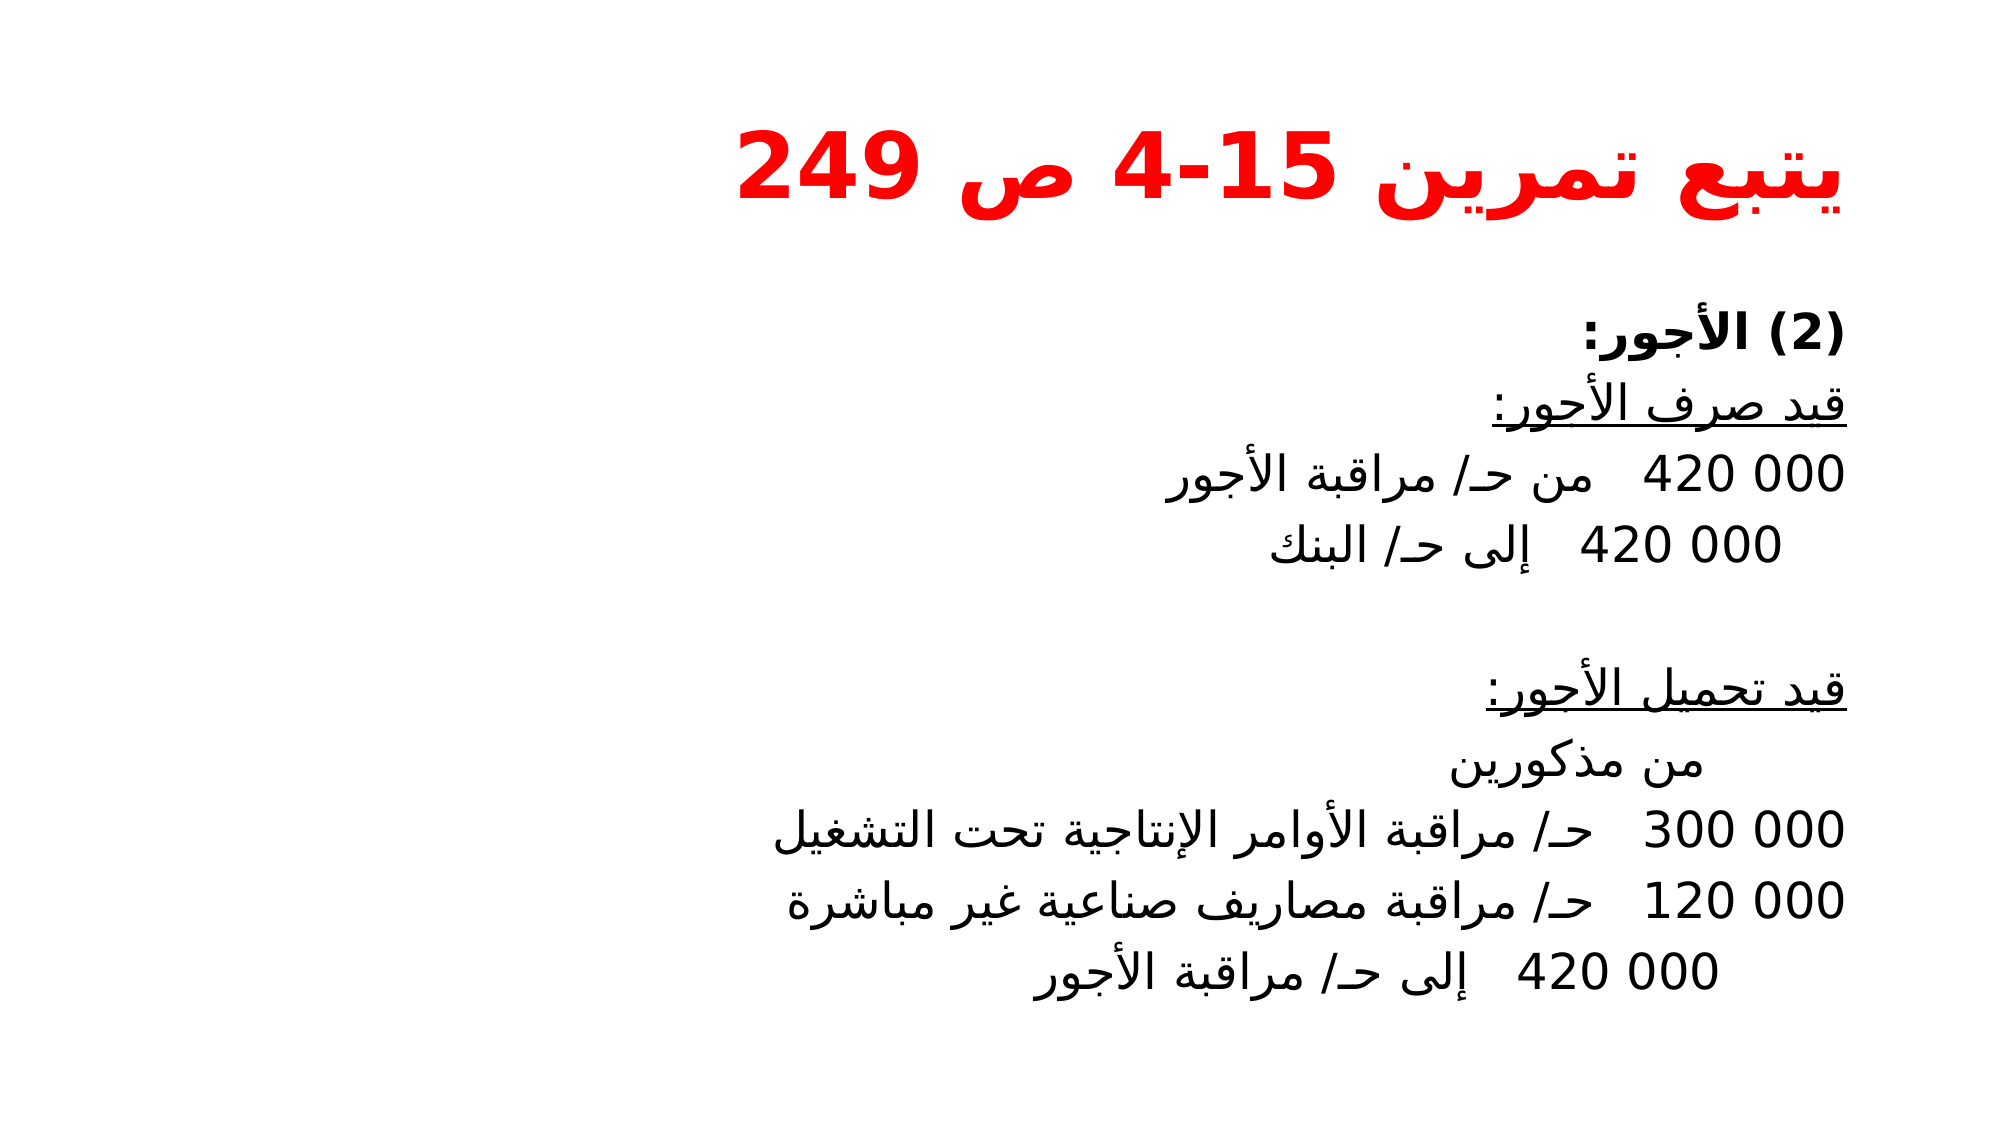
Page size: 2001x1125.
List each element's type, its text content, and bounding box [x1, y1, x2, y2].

list (2) الأجور: قيد صرف الأجور: 000 420 من حـ/ مراقبة الأجور 000 420 إلى حـ/ البنك قيد تحميل الأجور: من مذكورين 000 300 حـ/ مراقبة الأوامر الإنتاجية تحت التشغيل 000 120 حـ/ مراقبة مصاريف صناعية غير مباشرة 000 420 إلى حـ/ مراقبة الأجور [137, 299, 1863, 1014]
title يتبع تمرين 15-4 ص 249 [137, 59, 1863, 278]
